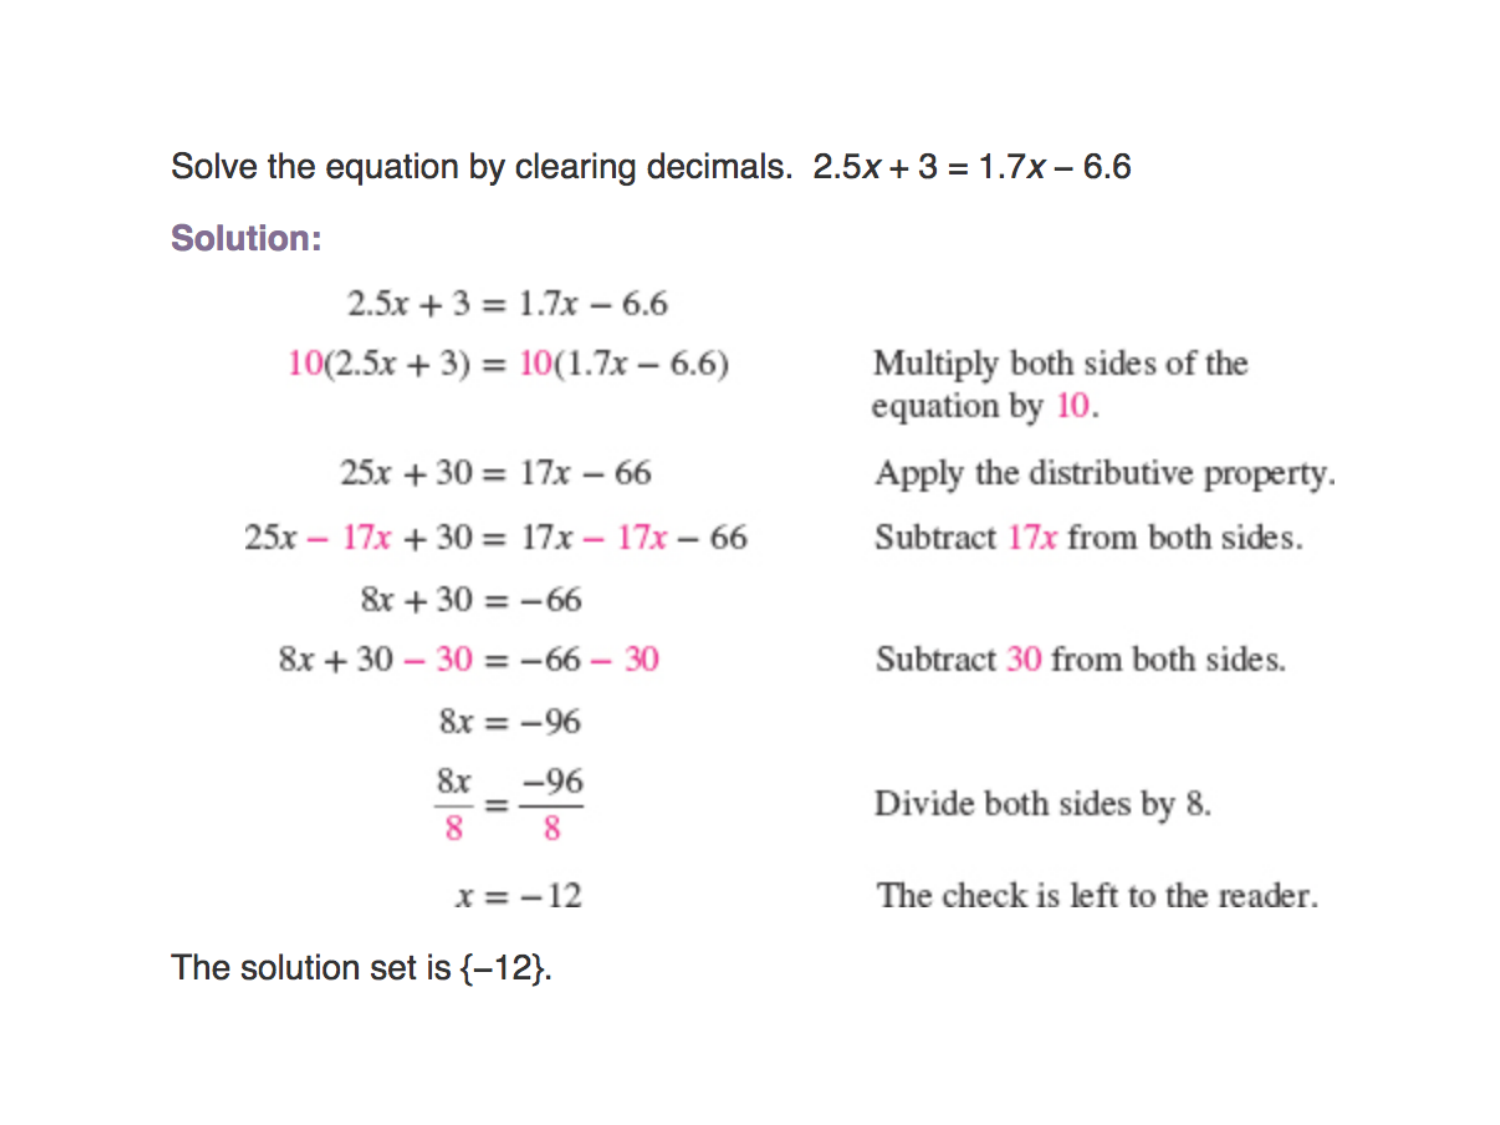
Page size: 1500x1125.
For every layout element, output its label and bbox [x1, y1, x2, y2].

list [0, 141, 1500, 992]
